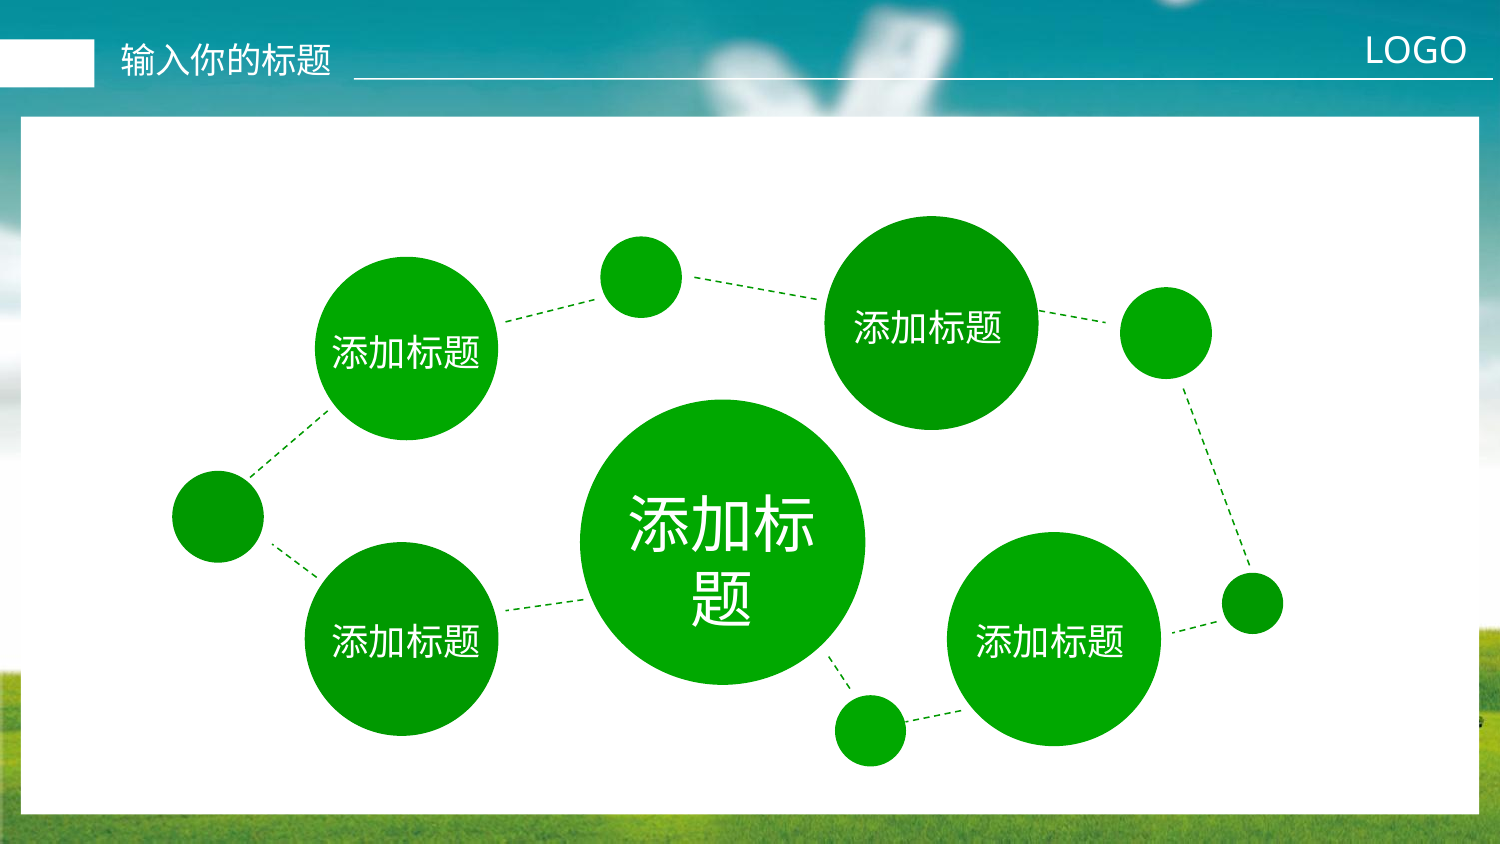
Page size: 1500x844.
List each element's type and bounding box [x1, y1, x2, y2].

text_box [579, 399, 866, 686]
text_box [1120, 287, 1212, 380]
text_box [314, 256, 551, 441]
picture [0, 0, 1500, 844]
text_box [824, 215, 1073, 431]
text_box [834, 695, 907, 767]
text_box [172, 470, 264, 563]
text_box [600, 236, 682, 318]
text_box [946, 531, 1195, 747]
text_box [1221, 572, 1284, 635]
text_box [304, 541, 551, 737]
